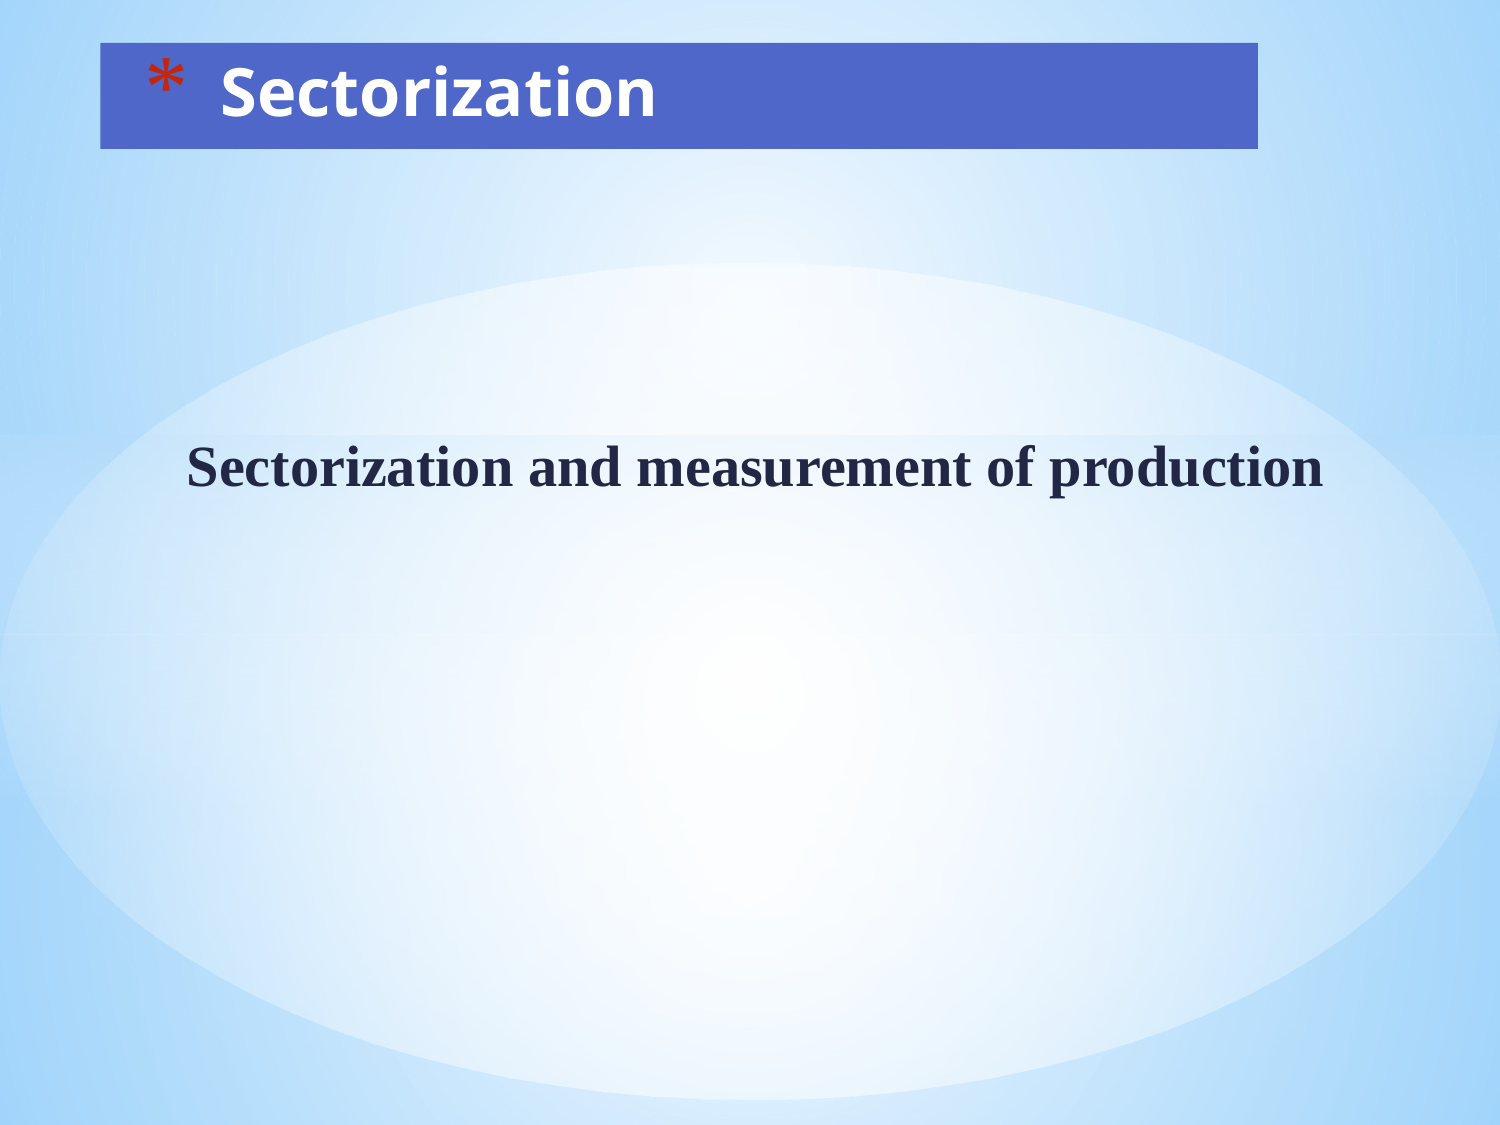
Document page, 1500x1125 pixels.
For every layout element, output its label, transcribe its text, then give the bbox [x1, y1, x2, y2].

title Sectorization [100, 42, 1258, 149]
subtitle Sectorization and measurement of production [123, 420, 1388, 634]
